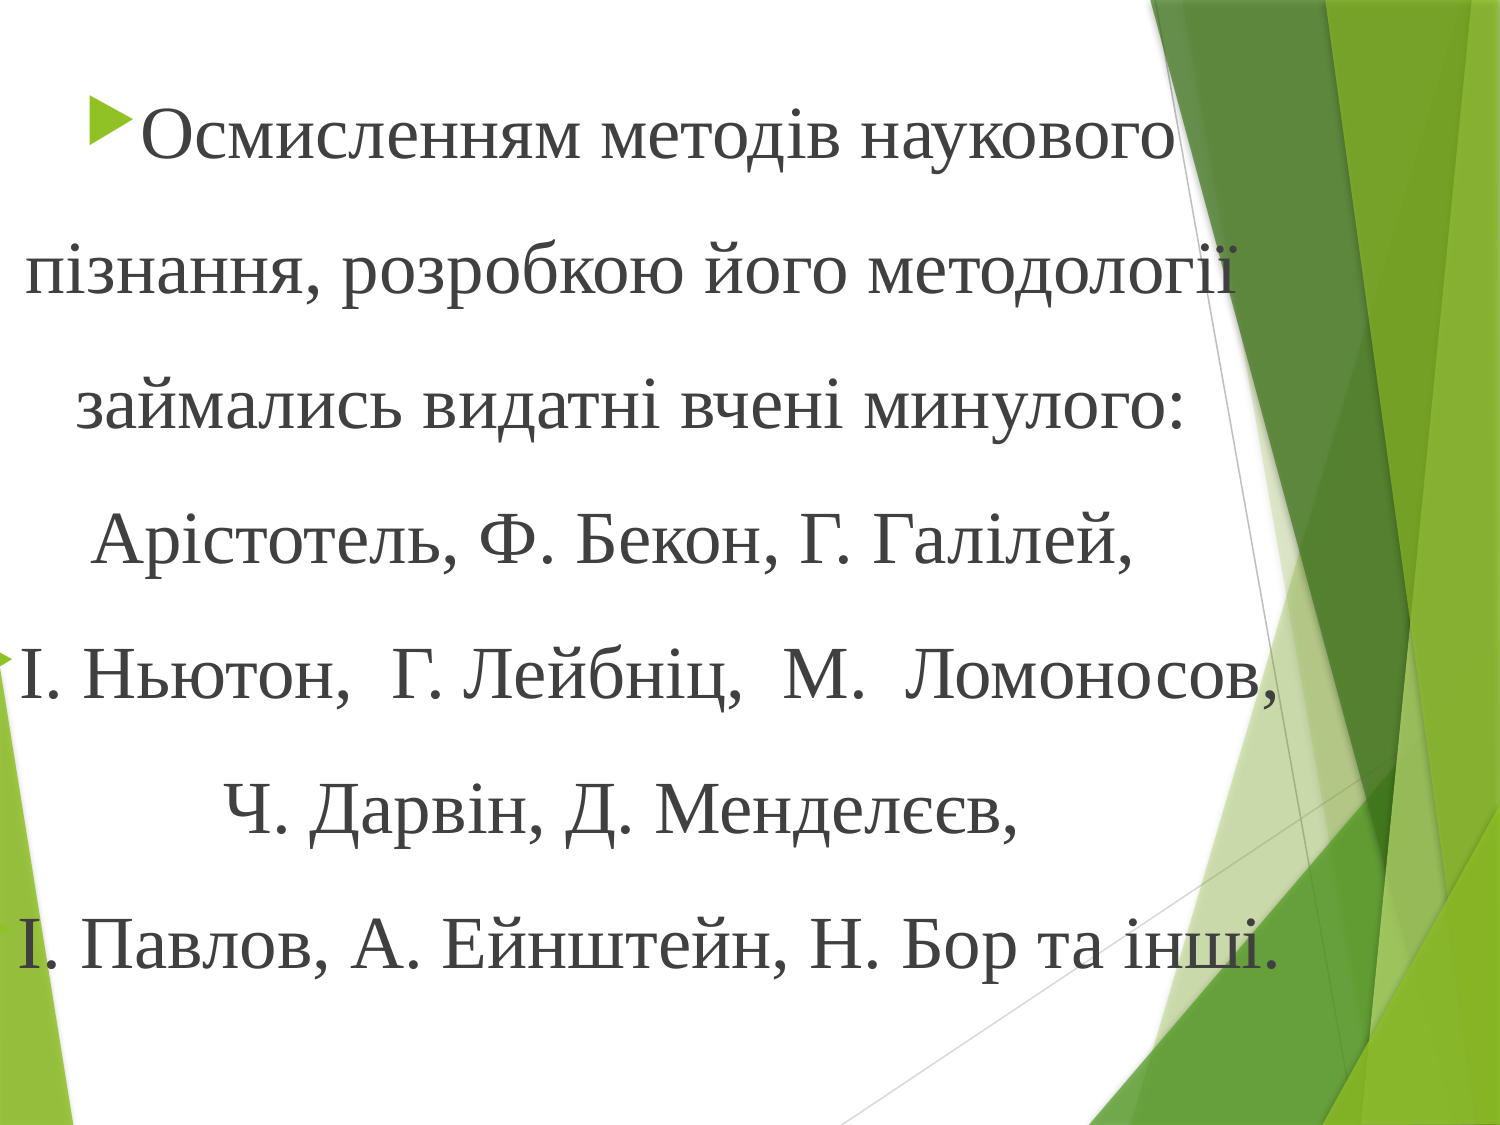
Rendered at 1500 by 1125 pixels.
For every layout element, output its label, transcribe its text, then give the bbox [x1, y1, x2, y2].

list Осмисленням методів наукового пізнання, розробкою його методології займались видатні вчені минулого: Арістотель, Ф. Бекон, Г. Галілей, І. Ньютон, Г. Лейбніц, М. Ломоносов, Ч. Дарвін, Д. Менделєєв, І. Павлов, А. Ейнштейн, Н. Бор та інші. [0, 30, 1317, 1047]
